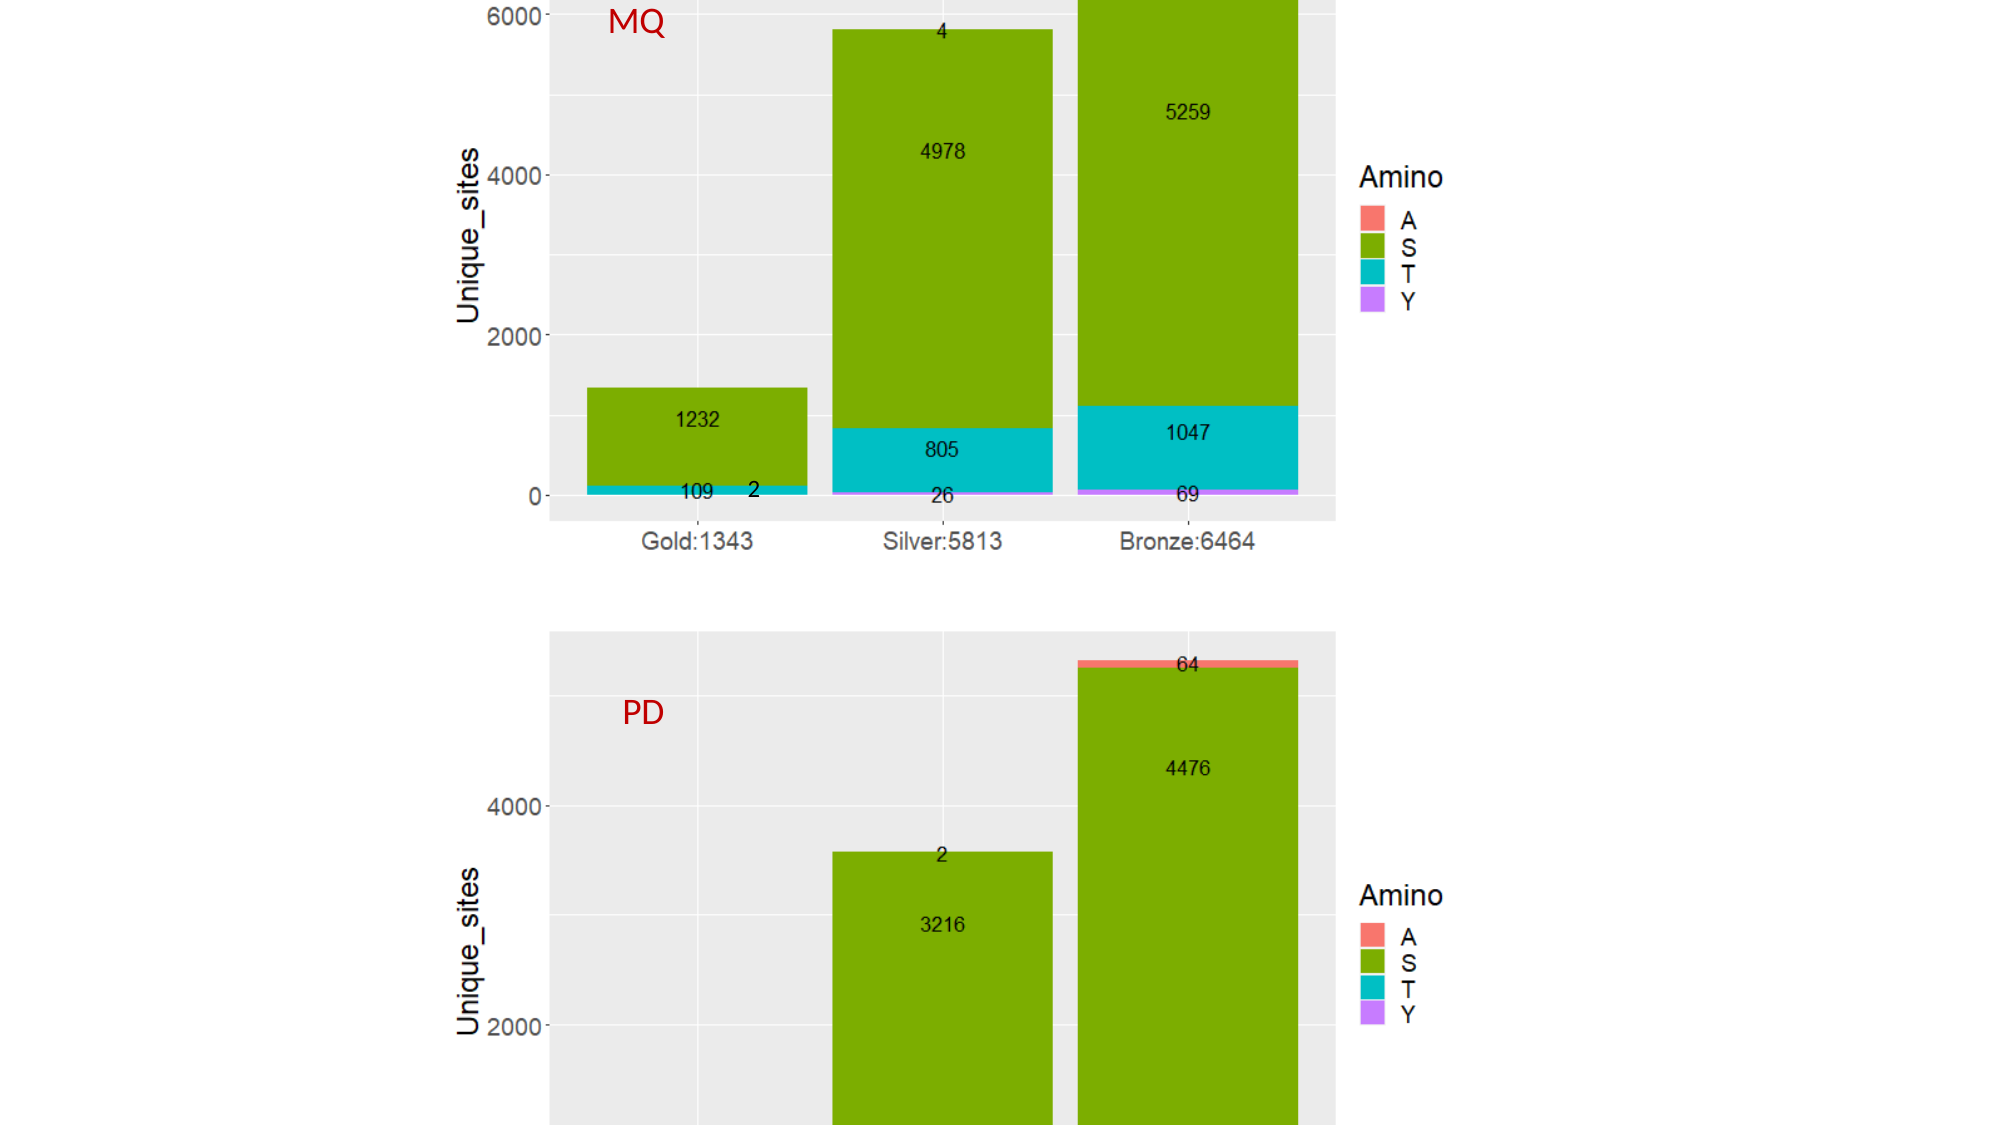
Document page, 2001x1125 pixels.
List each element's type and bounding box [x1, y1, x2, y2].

text_box [447, 0, 1461, 1125]
